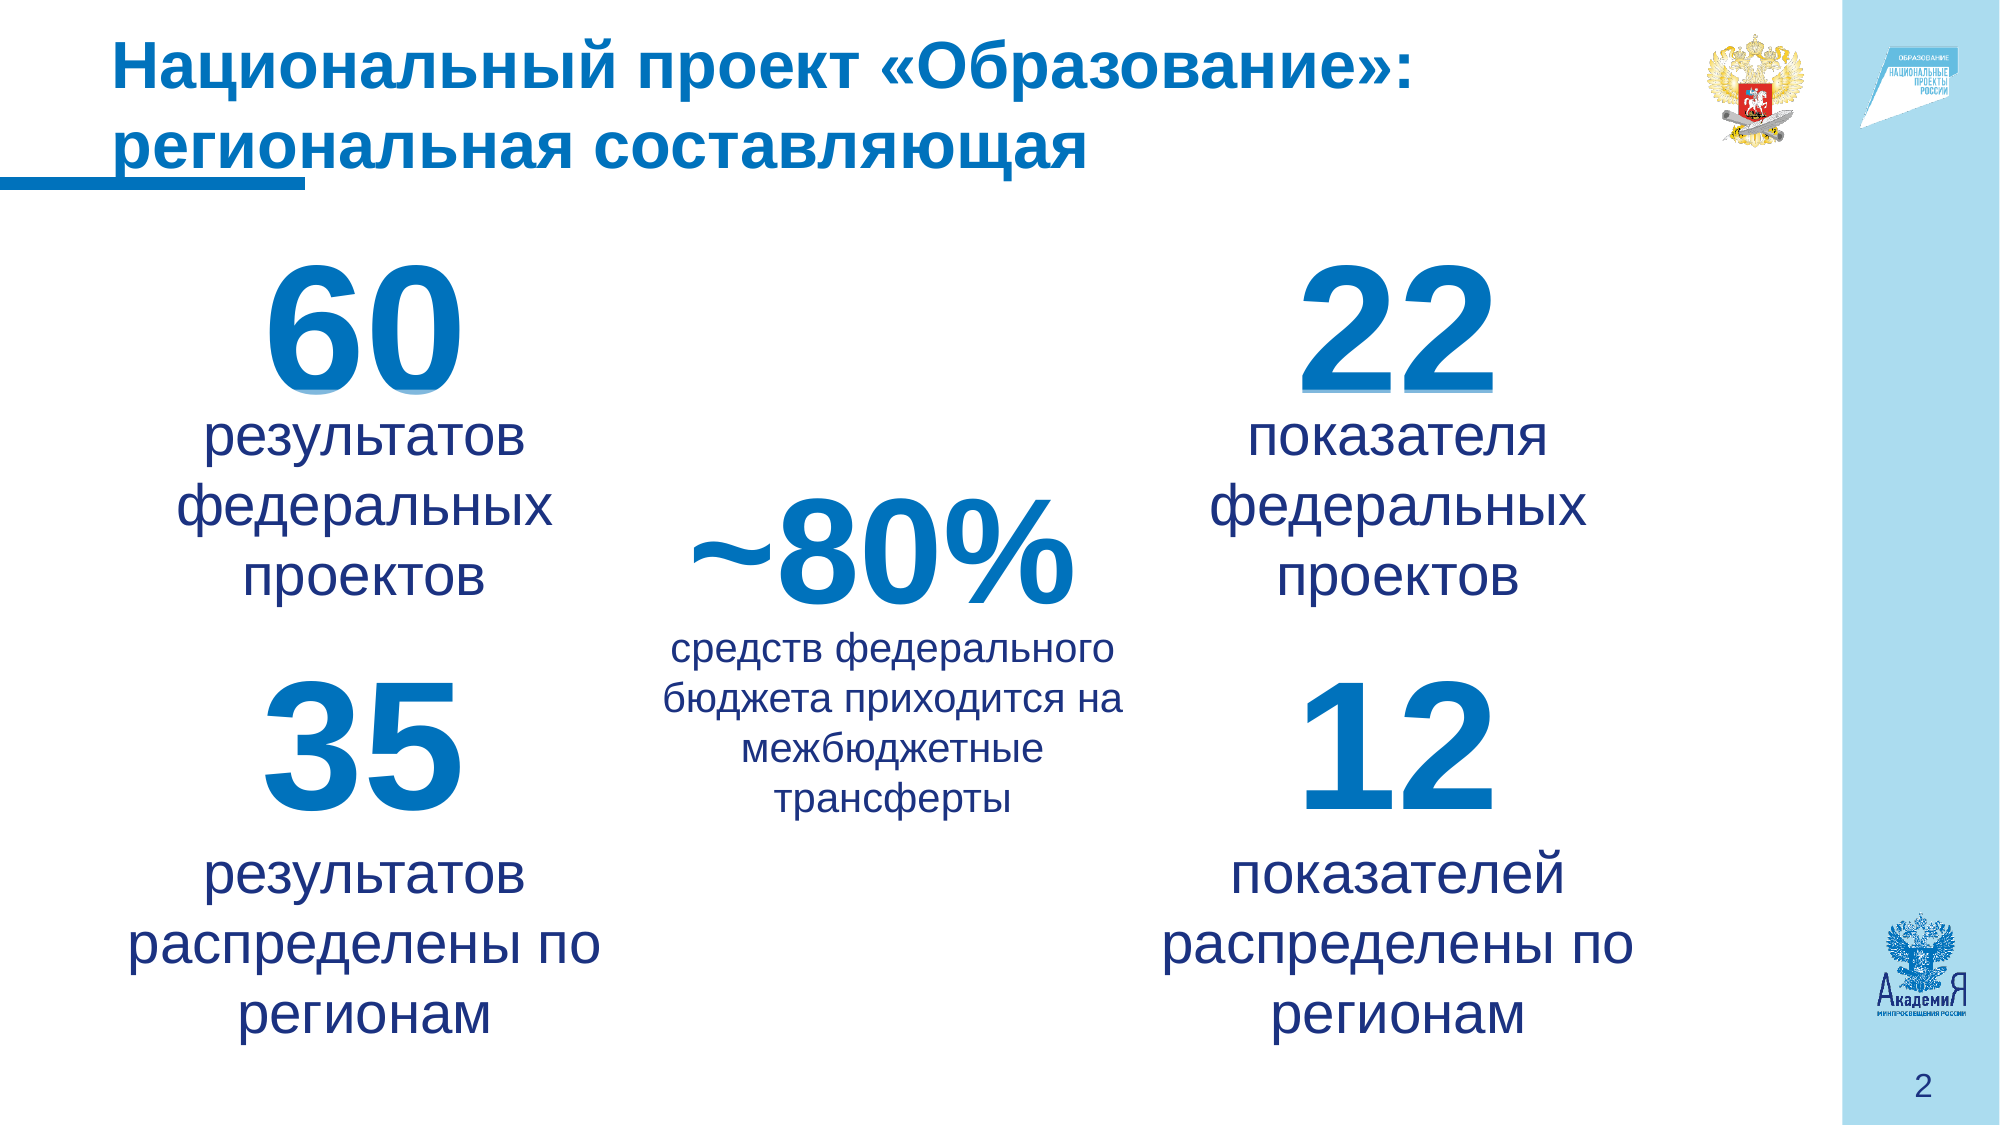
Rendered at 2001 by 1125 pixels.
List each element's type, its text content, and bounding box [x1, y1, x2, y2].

text_box 35 [55, 618, 673, 904]
picture [1863, 908, 1977, 1023]
picture [1843, 33, 1968, 148]
text_box результатов распределены по регионам [84, 827, 645, 903]
text_box Национальный проект «Образование»: региональная составляющая [96, 23, 1760, 181]
text_box средств федерального бюджета приходится на межбюджетные трансферты [612, 612, 1173, 688]
text_box 22 [1090, 202, 1707, 488]
text_box ~80% [574, 445, 1192, 731]
text_box результатов федеральных проектов [84, 389, 645, 464]
text_box 12 [1088, 618, 1706, 904]
text_box 60 [56, 202, 674, 488]
text_box показателей распределены по регионам [1118, 827, 1679, 903]
picture [1760, 33, 1811, 148]
text_box показателя федеральных проектов [1118, 389, 1679, 464]
